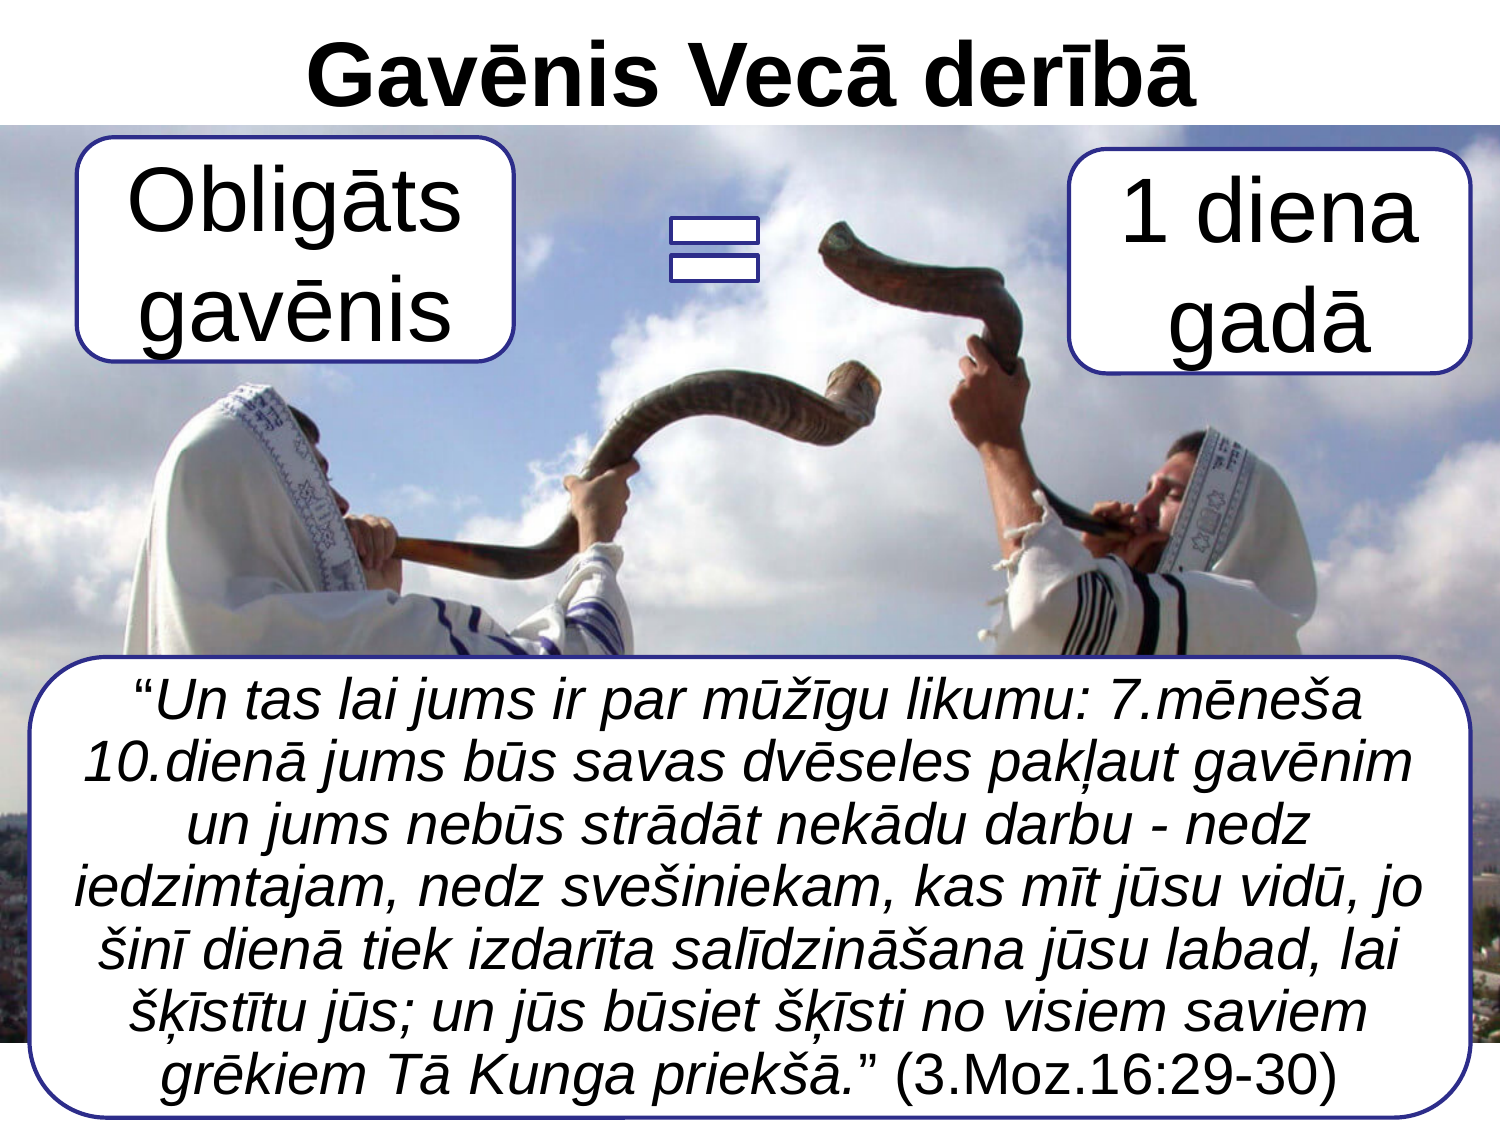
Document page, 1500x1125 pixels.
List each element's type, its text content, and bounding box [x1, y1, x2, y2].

title Gavēnis Vecā derībā [76, 0, 1428, 123]
text_box “Un tas lai jums ir par mūžīgu likumu: 7.mēneša 10.dienā jums būs savas dvēseles pakļaut gavēnim un jums nebūs strādāt nekādu darbu - nedz iedzimtajam, nedz svešiniekam, kas mīt jūsu vidū, jo šinī dienā tiek izdarīta salīdzināšana jūsu labad, lai šķīstītu jūs; un jūs būsiet šķīsti no visiem saviem grēkiem Tā Kunga priekšā.” (3.Moz.16:29-30) [28, 1051, 1473, 1120]
picture [0, 125, 1500, 1043]
